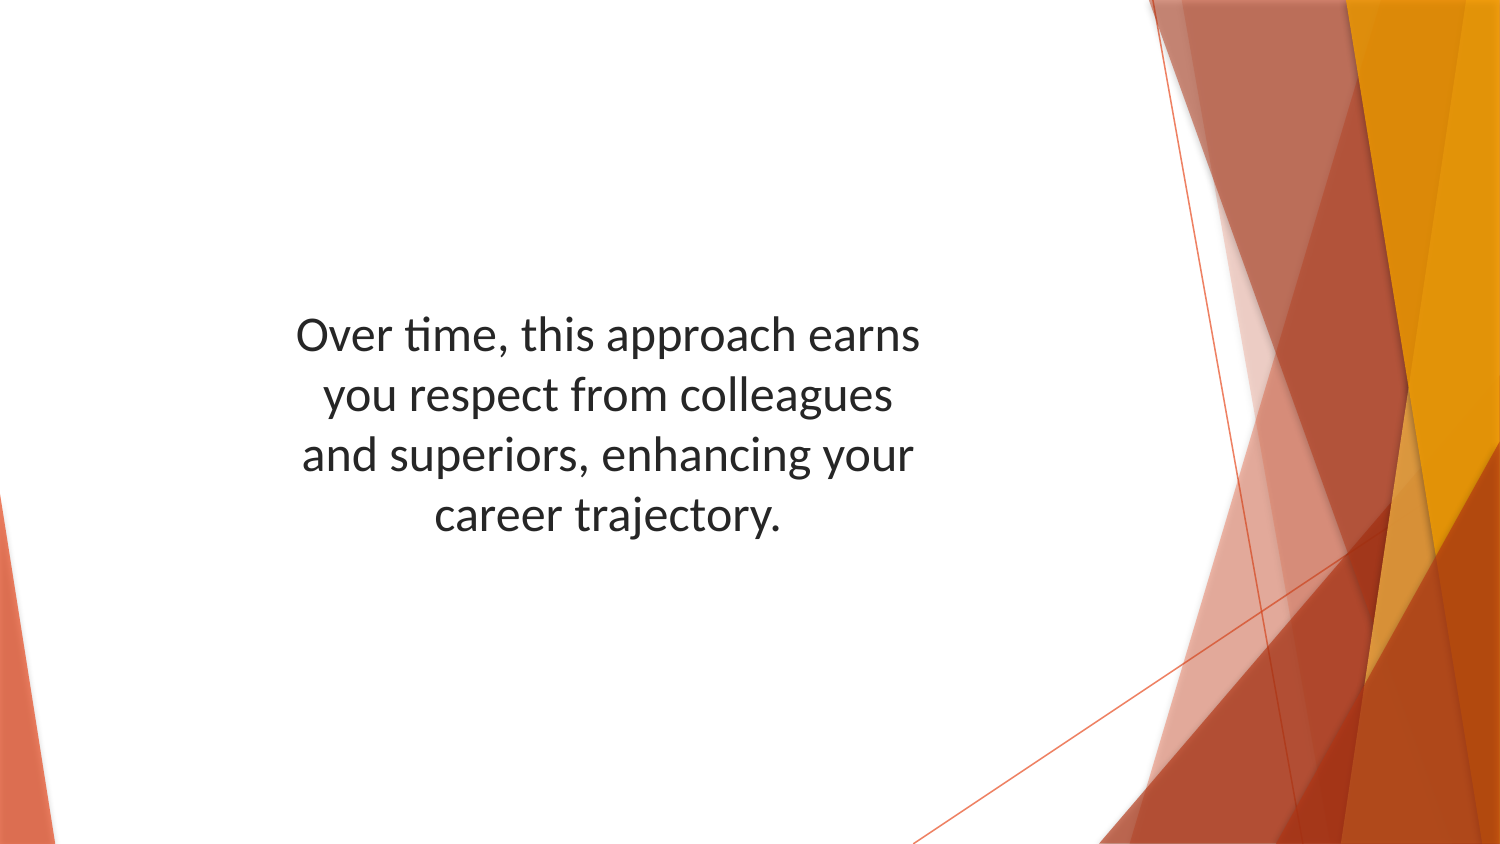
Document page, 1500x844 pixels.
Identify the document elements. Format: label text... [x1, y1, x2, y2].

list Over time, this approach earns you respect from colleagues and superiors, enhancing your career trajectory. [265, 114, 951, 729]
